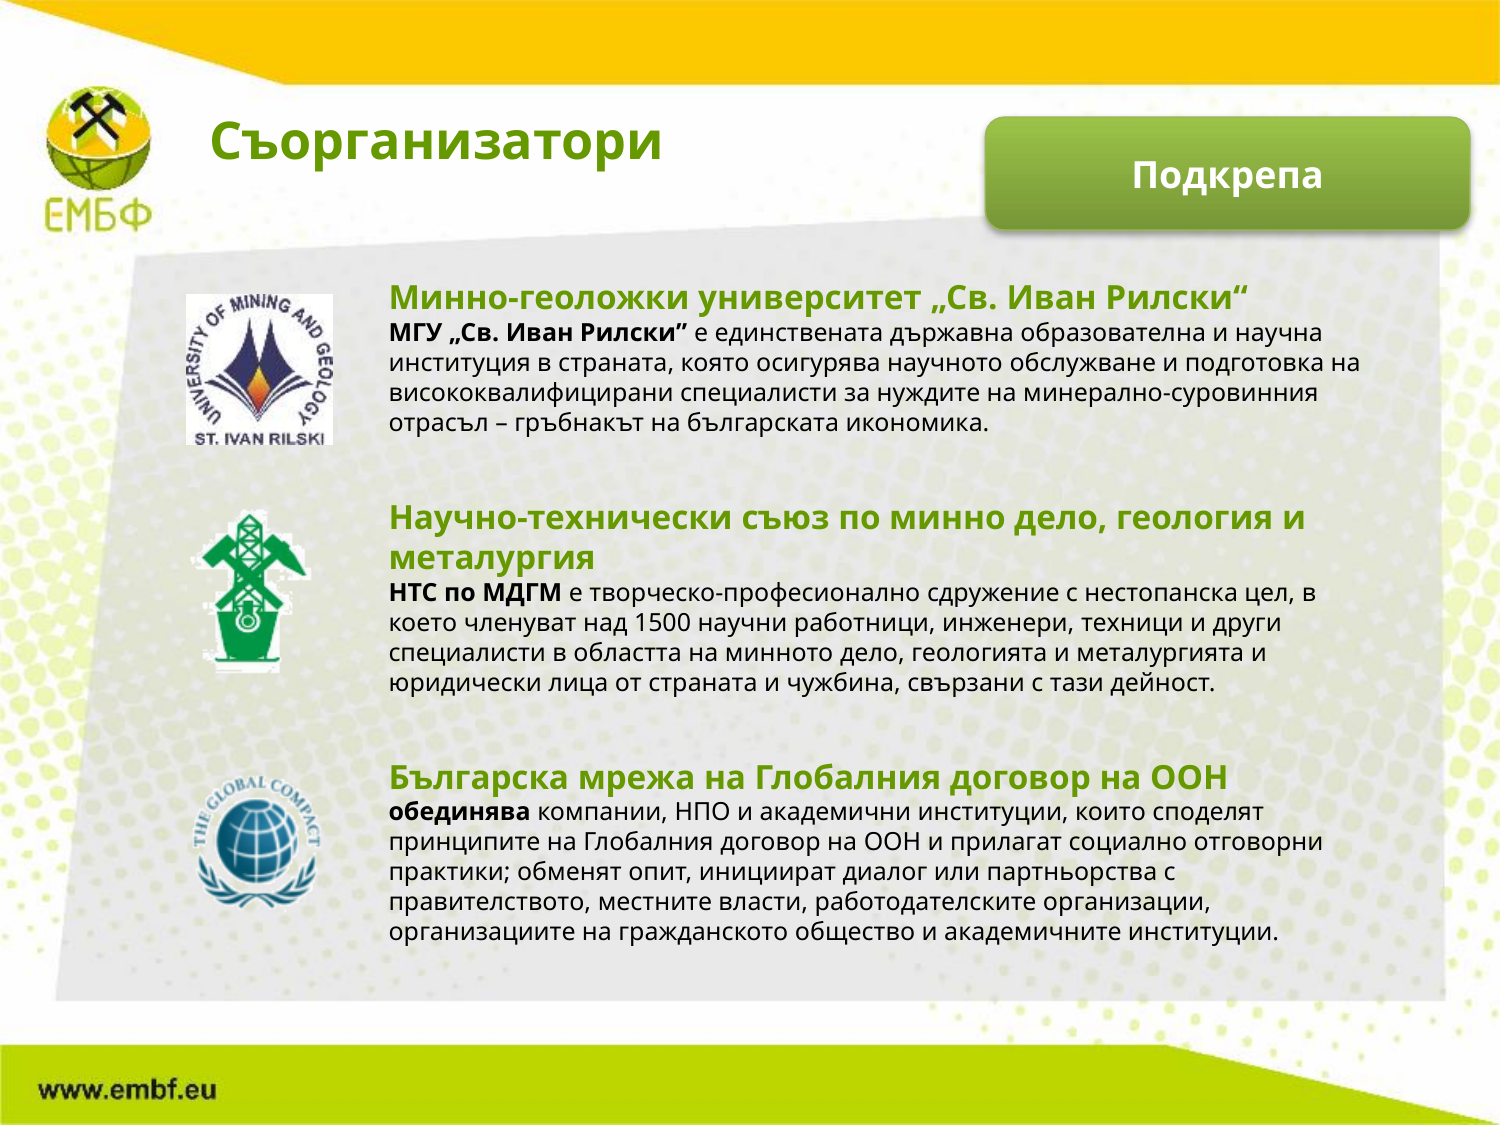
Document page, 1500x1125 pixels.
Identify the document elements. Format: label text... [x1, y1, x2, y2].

title Минно-геоложки университет „Св. Иван Рилски“ МГУ „Св. Иван Рилски” е единствената държавна образователна и научна институция в страната, която осигурява научното обслужване и подготовка на висококвалифицирани специалисти за нуждите на минерално-суровинния отрасъл – гръбнакът на българската икономика. Научно-технически съюз по минно дело, геология и металургия НТС по МДГМ е творческо-професионално сдружение с нестопанска цел, в което членуват над 1500 научни работници, инженери, техници и други специалисти в областта на минното дело, геологията и металургията и юридически лица от страната и чужбина, свързани с тази дейност. Българска мрежа на Глобалния договор на ООН обединява компании, НПО и академични институции, които споделят принципите на Глобалния договор на ООН и прилагат социално отговорни практики; обменят опит, инициират диалог или партньорства с правителството, местните власти, работодателските организации, организациите на гражданското общество и академичните институции. [123, 269, 1399, 1052]
text_box Подкрепа [984, 116, 1471, 231]
text_box Съорганизатори [194, 78, 1470, 201]
picture [0, 0, 1500, 1125]
